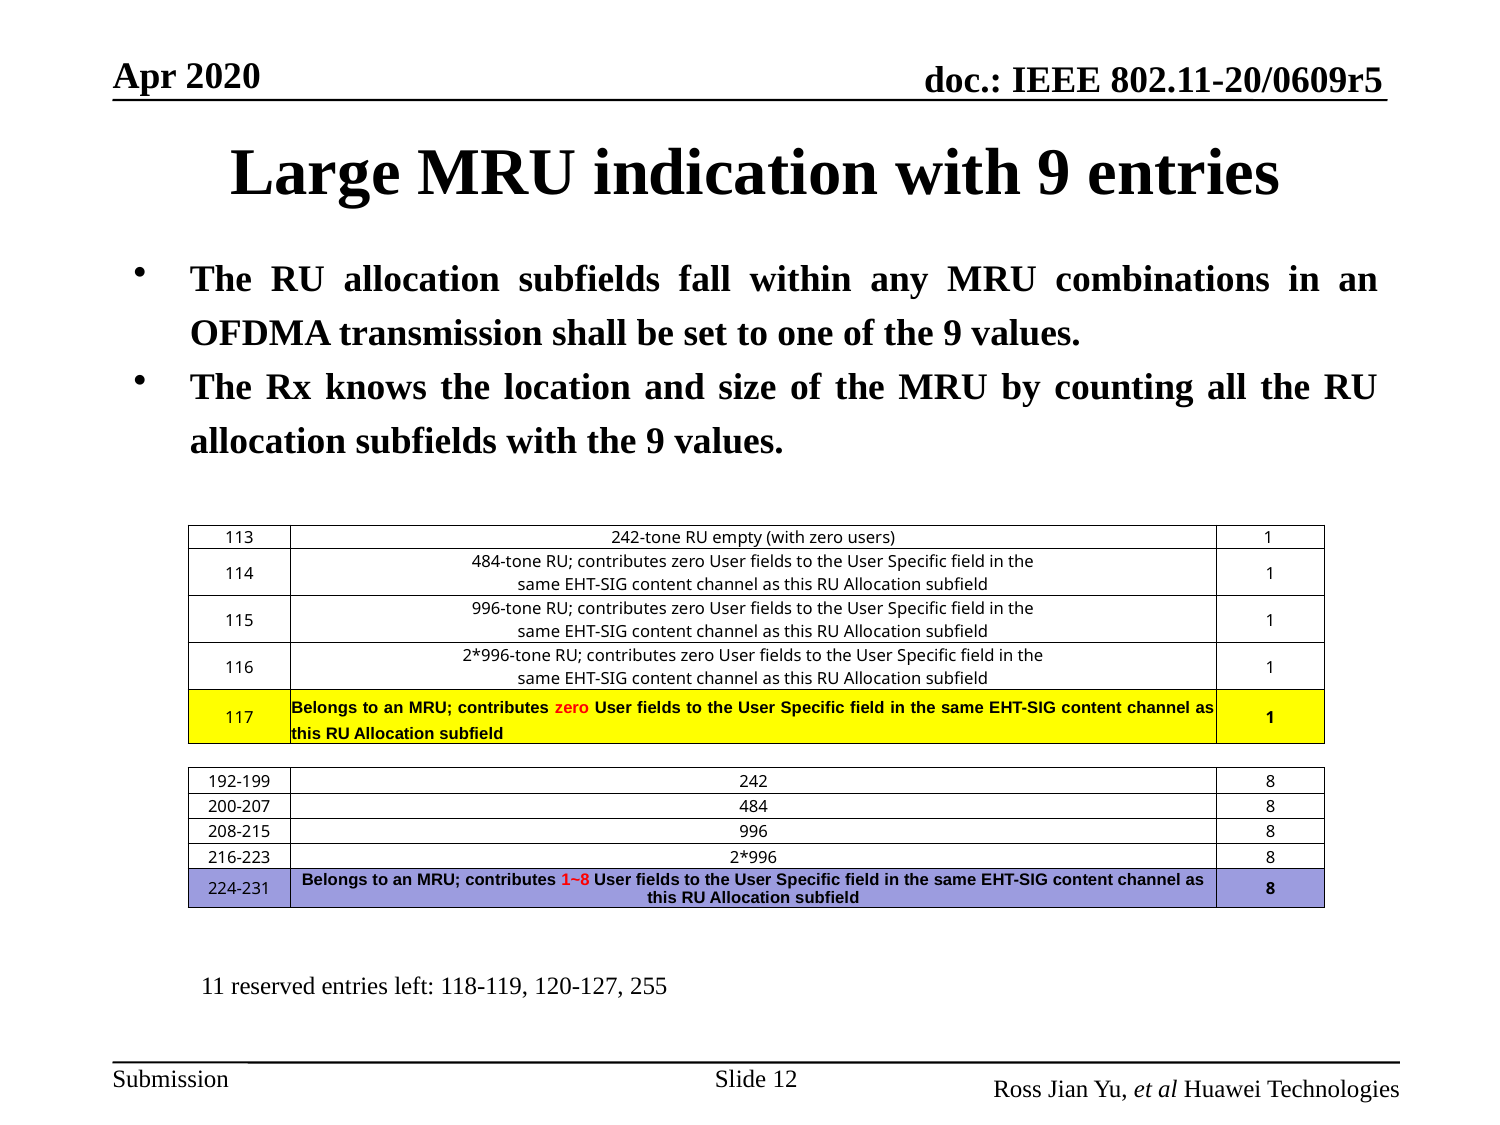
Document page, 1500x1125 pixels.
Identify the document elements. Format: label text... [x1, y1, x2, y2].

table_cell Belongs to an MRU; contributes zero User fields to the User Specific field in the same EHT-SIG content channel as this RU Allocation subfield [291, 690, 1216, 743]
table_cell 8 [1217, 819, 1324, 843]
table_header 1 [1217, 526, 1324, 548]
slide_number Slide 12 [712, 1061, 800, 1093]
table_cell 208-215 [189, 819, 290, 843]
table_header 8 [1217, 768, 1324, 793]
title Large MRU indication with 9 entries [99, 123, 1413, 212]
table_cell 116 [189, 643, 290, 689]
table_cell 1 [1217, 549, 1324, 595]
table_cell 996-tone RU; contributes zero User fields to the User Specific field in the same EHT-SIG content channel as this RU Allocation subfield [291, 596, 1216, 642]
table_header 113 [189, 526, 290, 548]
table_cell 2*996 [291, 844, 1216, 868]
table_cell 8 [1217, 869, 1324, 907]
table_cell 996 [291, 819, 1216, 843]
table_cell 200-207 [189, 794, 290, 818]
table_cell 1 [1217, 690, 1324, 743]
table_header 242 [291, 768, 1216, 793]
table_cell 2*996-tone RU; contributes zero User fields to the User Specific field in the same EHT-SIG content channel as this RU Allocation subfield [291, 643, 1216, 689]
table_cell Belongs to an MRU; contributes 1~8 User fields to the User Specific field in the same EHT-SIG content channel as this RU Allocation subfield [291, 869, 1216, 907]
table_cell 1 [1217, 643, 1324, 689]
table_cell 8 [1217, 844, 1324, 868]
table_cell 224-231 [189, 869, 290, 907]
table_cell 117 [189, 690, 290, 743]
table_cell 216-223 [189, 844, 290, 868]
table_cell 115 [189, 596, 290, 642]
table_cell 114 [189, 549, 290, 595]
table_cell 1 [1217, 596, 1324, 642]
table_cell 484 [291, 794, 1216, 818]
table_cell 484-tone RU; contributes zero User fields to the User Specific field in the same EHT-SIG content channel as this RU Allocation subfield [291, 549, 1216, 595]
table_header 192-199 [189, 768, 290, 793]
text_box 11 reserved entries left: 118-119, 120-127, 255 [186, 962, 837, 1008]
table_cell 8 [1217, 794, 1324, 818]
text_box The RU allocation subfields fall within any MRU combinations in an OFDMA transmission shall be set to one of the 9 values. The Rx knows the location and size of the MRU by counting all the RU allocation subfields with the 9 values. [118, 237, 1394, 631]
table_header 242-tone RU empty (with zero users) [291, 526, 1216, 548]
